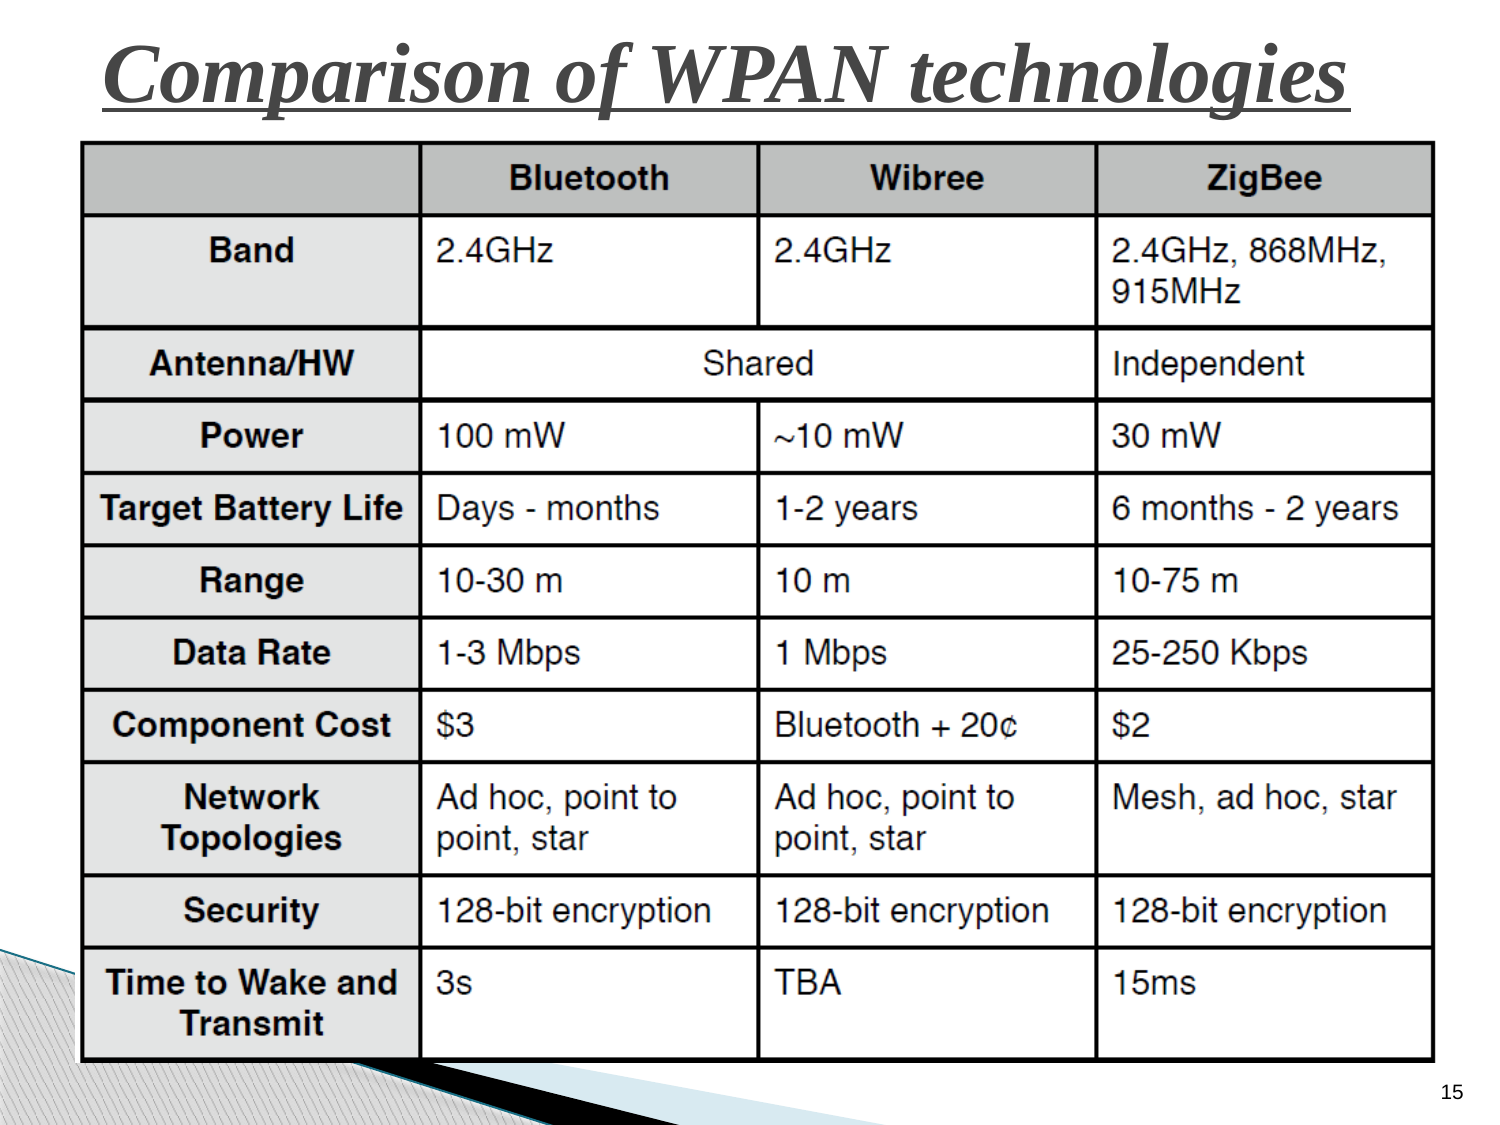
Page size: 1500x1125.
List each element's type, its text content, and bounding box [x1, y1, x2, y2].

title Comparison of WPAN technologies [87, 0, 1438, 137]
slide_number 15 [1418, 1051, 1479, 1112]
picture [74, 137, 1438, 1063]
